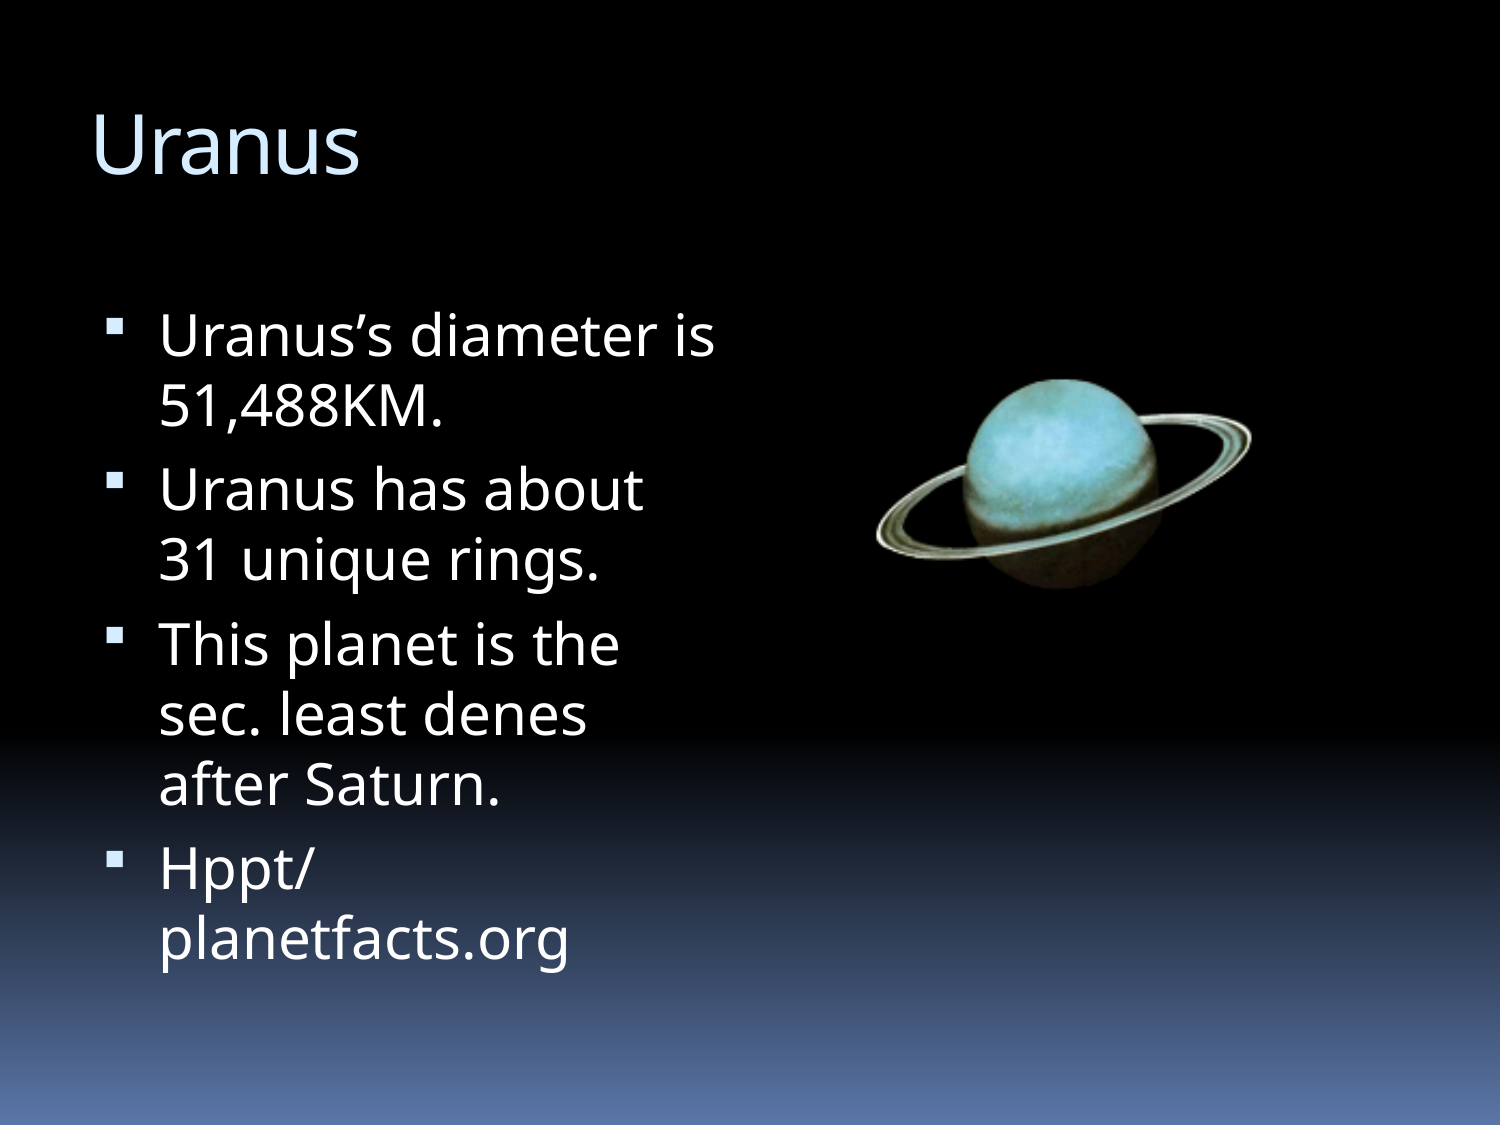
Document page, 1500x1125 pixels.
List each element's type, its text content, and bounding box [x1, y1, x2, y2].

picture [849, 324, 1280, 648]
list Uranus’s diameter is 51,488KM. Uranus has about 31 unique rings. This planet is the sec. least denes after Saturn. Hppt/planetfacts.org [76, 290, 739, 1033]
title Uranus [75, 83, 1425, 234]
